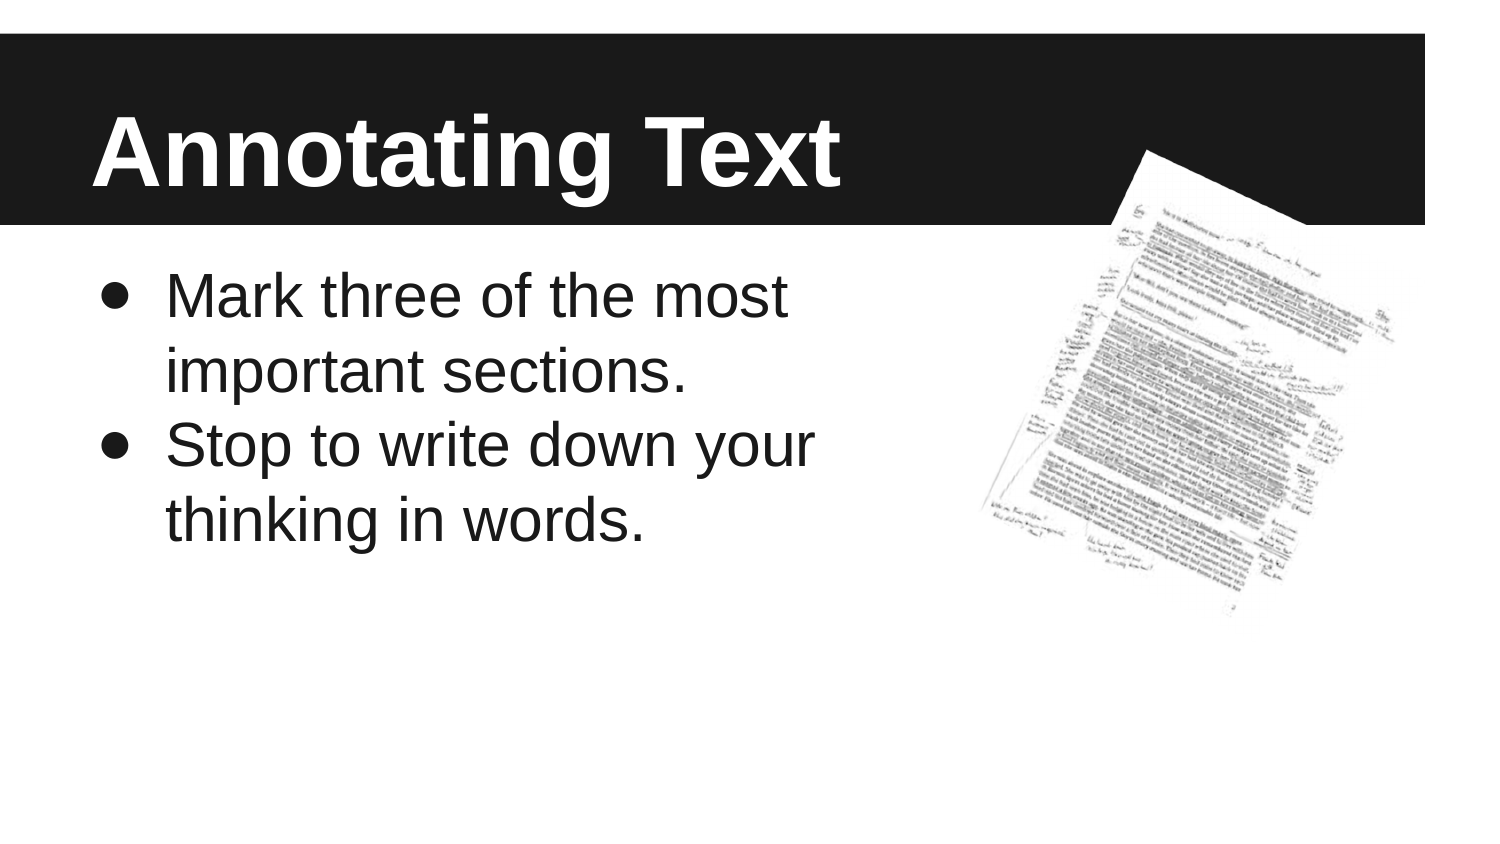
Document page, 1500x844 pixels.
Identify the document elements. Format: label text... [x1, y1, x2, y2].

title Annotating Text [75, 33, 1425, 221]
picture [978, 151, 1424, 641]
list Mark three of the most important sections. Stop to write down your thinking in words. [75, 239, 1026, 808]
